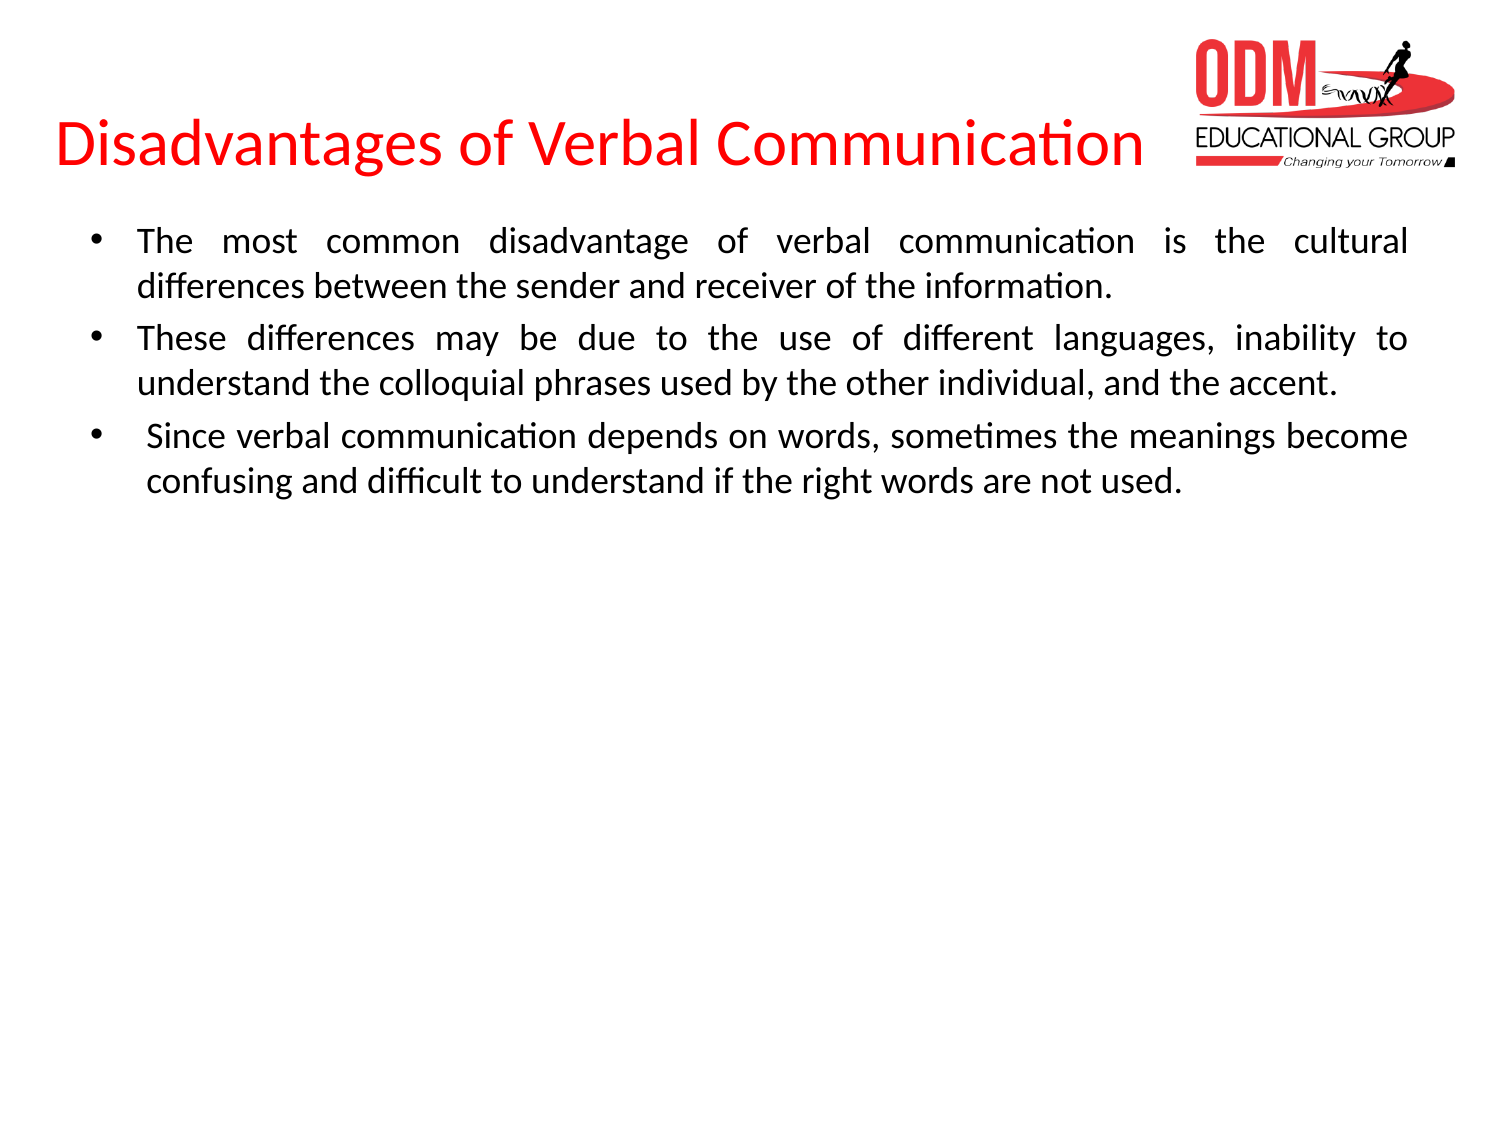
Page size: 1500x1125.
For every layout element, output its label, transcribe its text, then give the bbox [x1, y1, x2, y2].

title Disadvantages of Verbal Communication [25, 45, 1425, 233]
list The most common disadvantage of verbal communication is the cultural differences between the sender and receiver of the information. These differences may be due to the use of different languages, inability to understand the colloquial phrases used by the other individual, and the accent. Since verbal communication depends on words, sometimes the meanings become confusing and difficult to understand if the right words are not used. [75, 208, 1425, 1005]
picture [1195, 38, 1456, 168]
